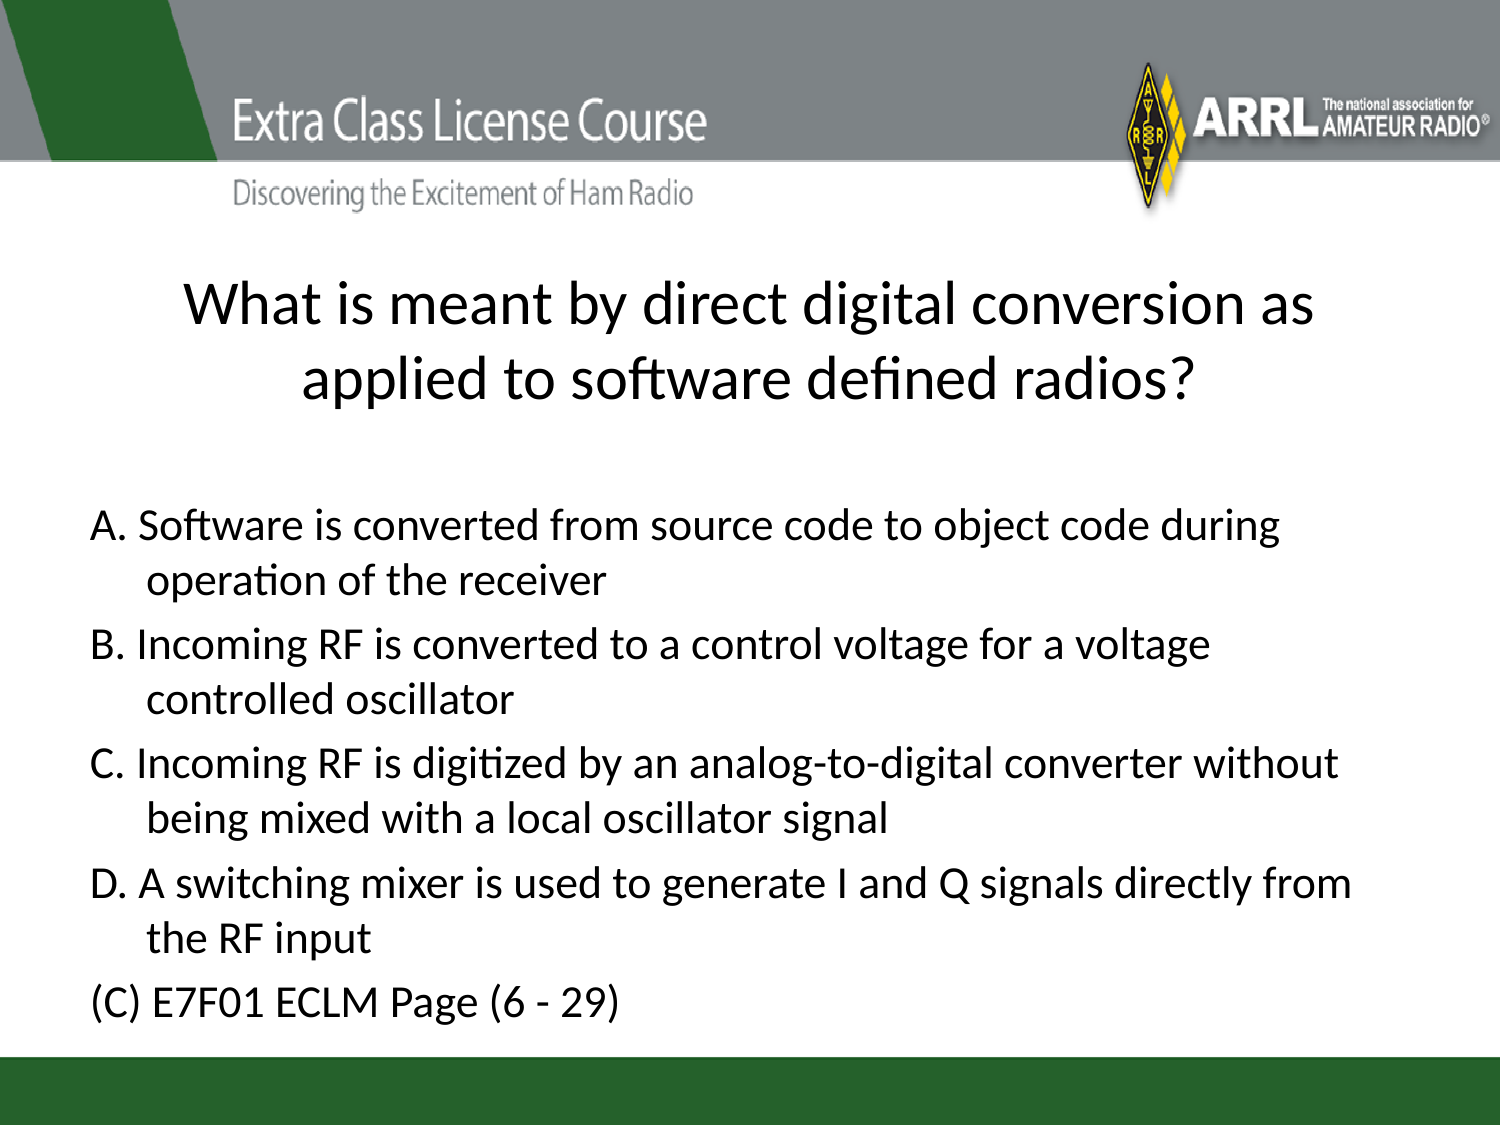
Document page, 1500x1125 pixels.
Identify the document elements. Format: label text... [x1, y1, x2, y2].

picture [0, 0, 1500, 1125]
list A. Software is converted from source code to object code during operation of the receiver B. Incoming RF is converted to a control voltage for a voltage controlled oscillator C. Incoming RF is digitized by an analog-to-digital converter without being mixed with a local oscillator signal D. A switching mixer is used to generate I and Q signals directly from the RF input (C) E7F01 ECLM Page (6 - 29) [75, 487, 1425, 1005]
title What is meant by direct digital conversion as applied to software defined radios? [75, 254, 1425, 435]
